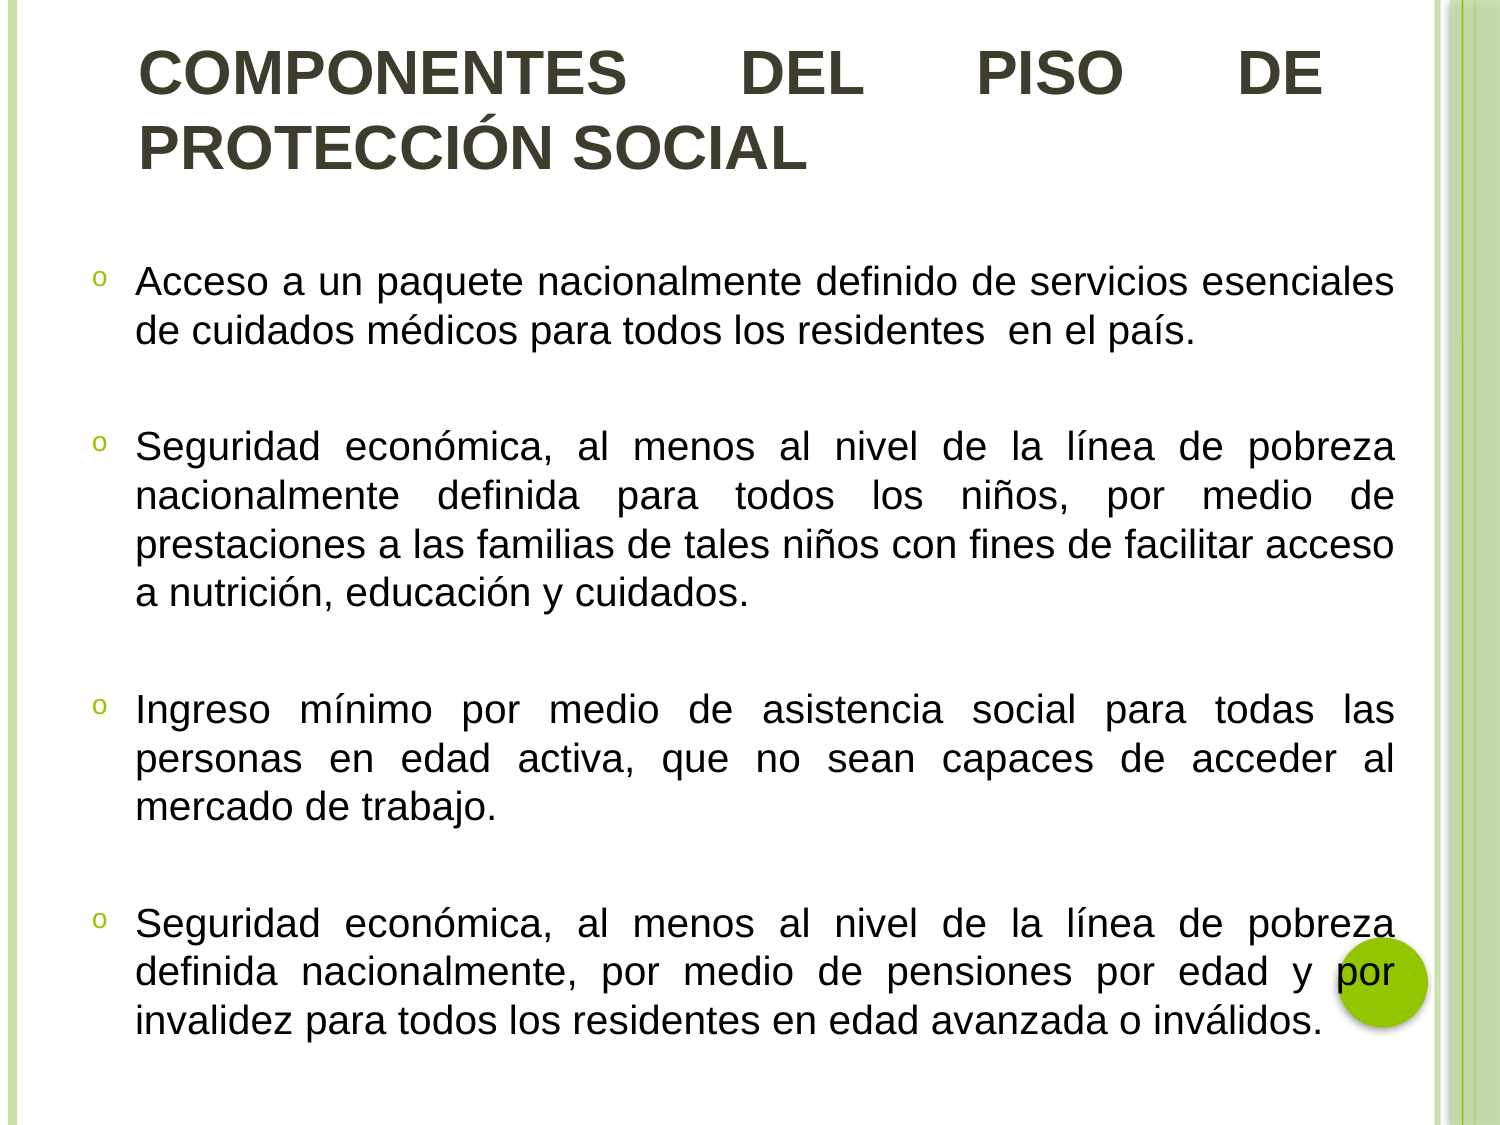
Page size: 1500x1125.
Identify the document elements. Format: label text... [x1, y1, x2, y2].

title Componentes del piso de protección social [123, 0, 1341, 189]
list Acceso a un paquete nacionalmente definido de servicios esenciales de cuidados médicos para todos los residentes en el país. Seguridad económica, al menos al nivel de la línea de pobreza nacionalmente definida para todos los niños, por medio de prestaciones a las familias de tales niños con fines de facilitar acceso a nutrición, educación y cuidados. Ingreso mínimo por medio de asistencia social para todas las personas en edad activa, que no sean capaces de acceder al mercado de trabajo. Seguridad económica, al menos al nivel de la línea de pobreza definida nacionalmente, por medio de pensiones por edad y por invalidez para todos los residentes en edad avanzada o inválidos. [76, 208, 1412, 1083]
